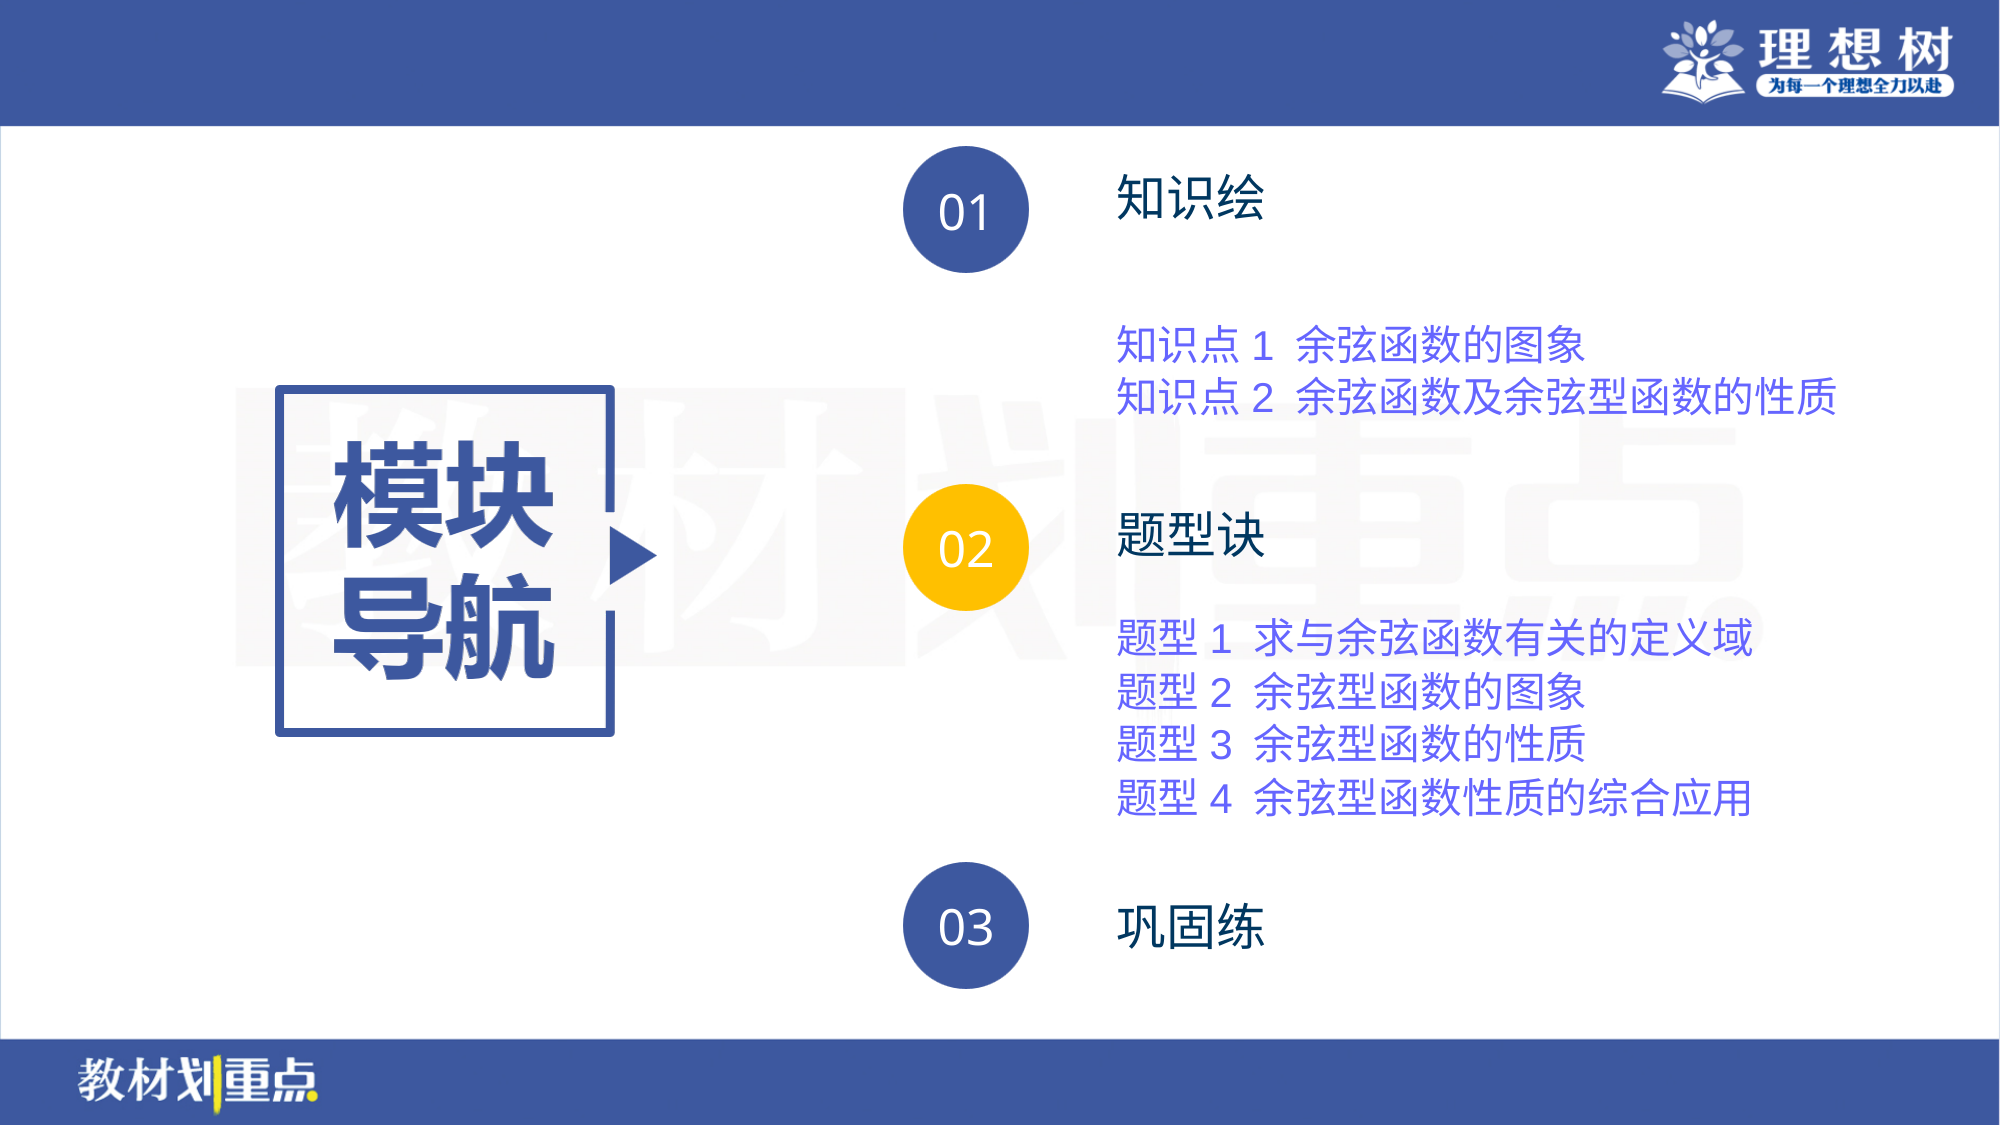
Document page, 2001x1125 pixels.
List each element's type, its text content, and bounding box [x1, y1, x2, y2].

text_box 题型1 求与余弦函数有关的定义域 [1116, 613, 2000, 660]
text_box 题型3 余弦型函数的性质 [1116, 718, 2000, 766]
text_box 题型4 余弦型函数性质的综合应用 [1116, 772, 2000, 819]
text_box 知识点2 余弦函数及余弦型函数的性质 [1116, 371, 2000, 419]
text_box 知识点1 余弦函数的图象 [1116, 319, 2000, 366]
text_box 题型2 余弦型函数的图象 [1116, 666, 2000, 714]
picture [0, 0, 2000, 1125]
